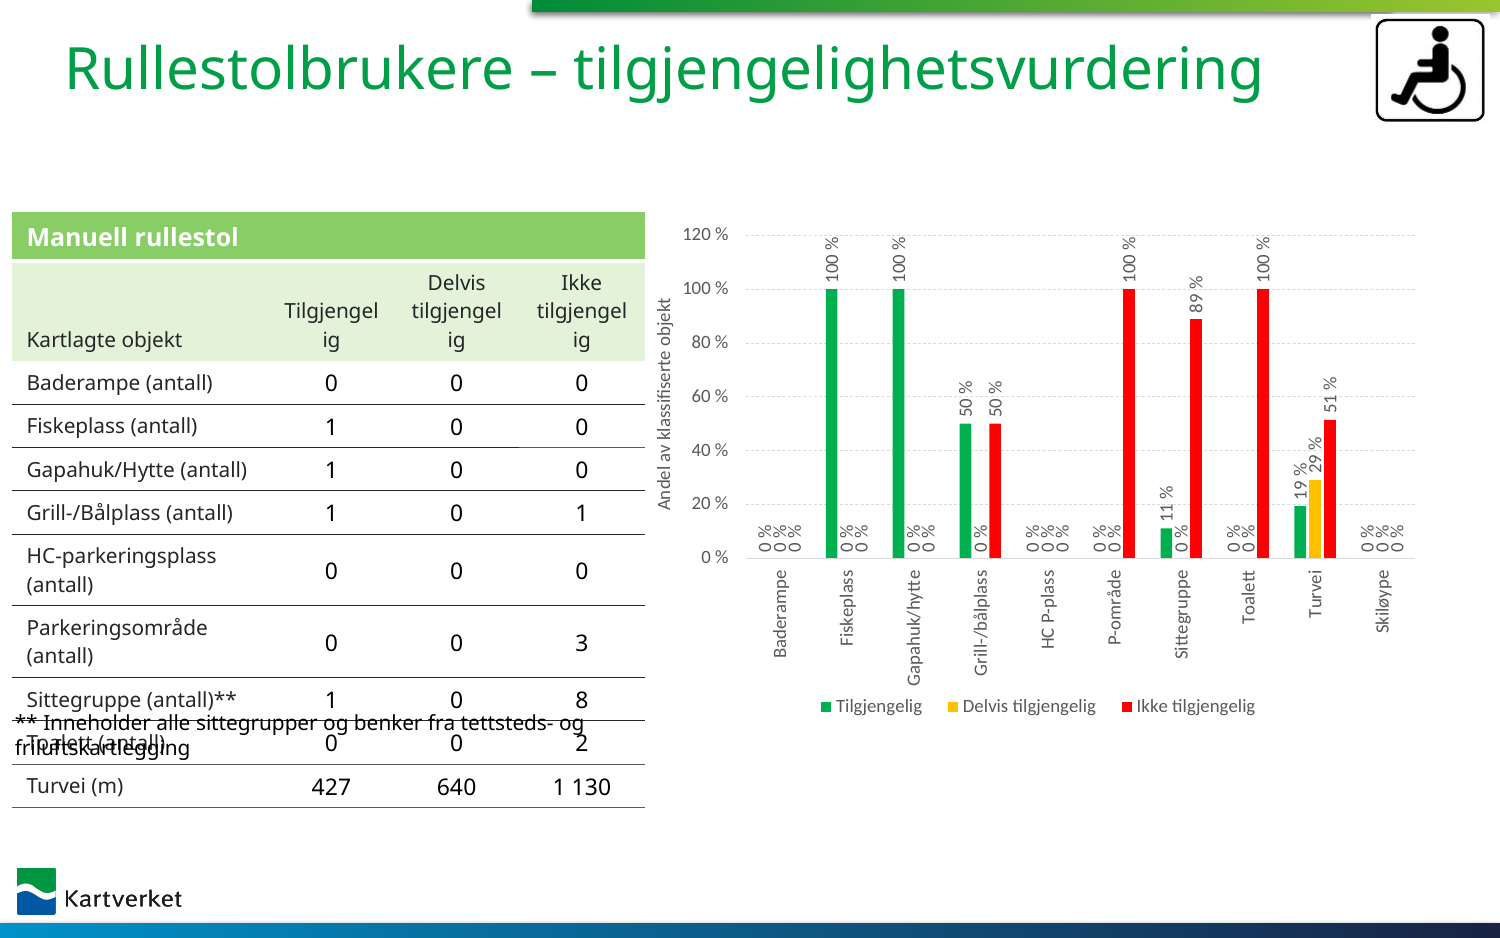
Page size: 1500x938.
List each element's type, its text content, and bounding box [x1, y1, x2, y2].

table_cell 0 [269, 535, 394, 605]
table_cell Fiskeplass (antall) [12, 405, 269, 447]
table_cell 8 [519, 678, 638, 702]
table_header Manuell rullestol [12, 212, 645, 259]
table_cell 0 [394, 361, 519, 404]
picture [643, 218, 1427, 728]
table_cell 0 [394, 405, 519, 447]
table_cell 1 130 [519, 768, 645, 807]
table_cell Ikke tilgjengelig [519, 263, 638, 361]
table_cell Baderampe (antall) [12, 361, 269, 404]
table_cell 0 [394, 448, 519, 490]
table_cell 1 [269, 448, 394, 490]
table_cell Gapahuk/Hytte (antall) [12, 448, 269, 490]
table_cell 1 [519, 491, 638, 534]
table_cell Tilgjengelig [269, 263, 394, 361]
table_cell 1 [269, 405, 394, 447]
table_cell Delvis tilgjengelig [394, 263, 519, 361]
table_cell 0 [519, 535, 638, 605]
picture [1371, 13, 1491, 127]
table_cell HC-parkeringsplass (antall) [12, 535, 269, 605]
table_cell 1 [269, 678, 394, 702]
table_cell 0 [519, 448, 638, 490]
table_cell 0 [269, 606, 394, 677]
table_cell 3 [519, 606, 638, 677]
table_cell 640 [394, 768, 519, 807]
text_box Rullestolbrukere – tilgjengelighetsvurdering [49, 12, 1372, 109]
table_cell Parkeringsområde (antall) [12, 606, 269, 677]
table_cell 0 [394, 606, 519, 677]
table_cell 0 [519, 361, 638, 404]
text_box ** Inneholder alle sittegrupper og benker fra tettsteds- og friluftskartlegging [0, 702, 745, 768]
table_cell 0 [394, 678, 519, 702]
table_cell Kartlagte objekt [12, 263, 269, 361]
table_cell 0 [394, 491, 519, 534]
table_cell Turvei (m) [12, 768, 269, 807]
table_cell 0 [394, 535, 519, 605]
table_cell Sittegruppe (antall)** [12, 678, 269, 702]
table_cell Grill-/Bålplass (antall) [12, 491, 269, 534]
table_cell 427 [269, 768, 394, 807]
table_cell 1 [269, 491, 394, 534]
table_cell 0 [519, 405, 638, 447]
table_cell 0 [269, 361, 394, 404]
